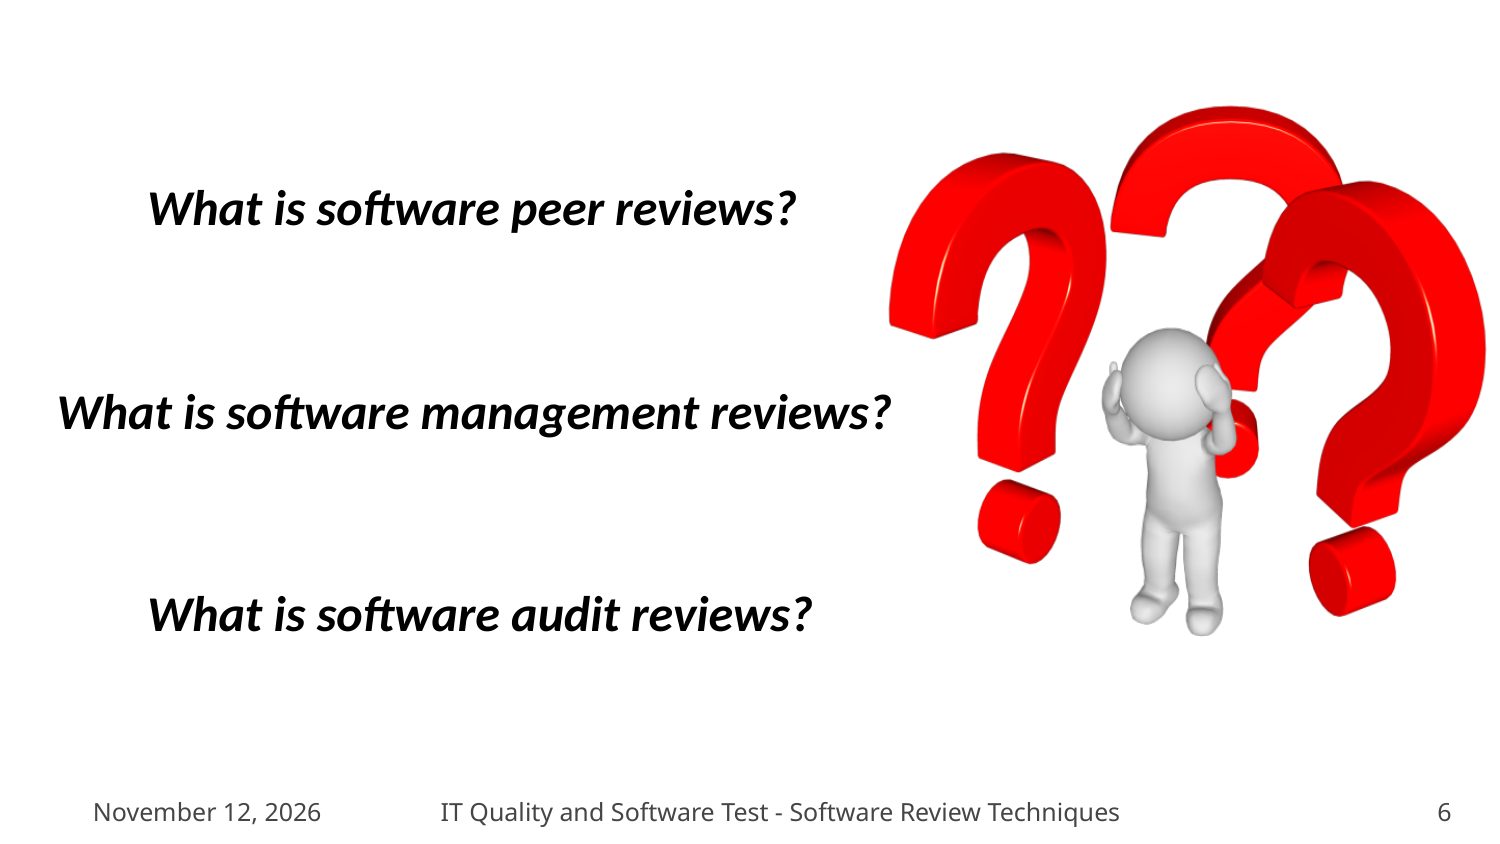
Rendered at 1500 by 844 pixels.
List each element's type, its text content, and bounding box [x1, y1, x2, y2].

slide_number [75, 796, 425, 831]
text_box What is software peer reviews? [132, 168, 813, 243]
text_box What is software management reviews? [41, 371, 871, 447]
picture [877, 46, 1500, 719]
slide_number 6 [1345, 796, 1467, 831]
text_box What is software audit reviews? [132, 573, 829, 649]
footer IT Quality and Software Test - Software Review Techniques [433, 796, 1337, 831]
